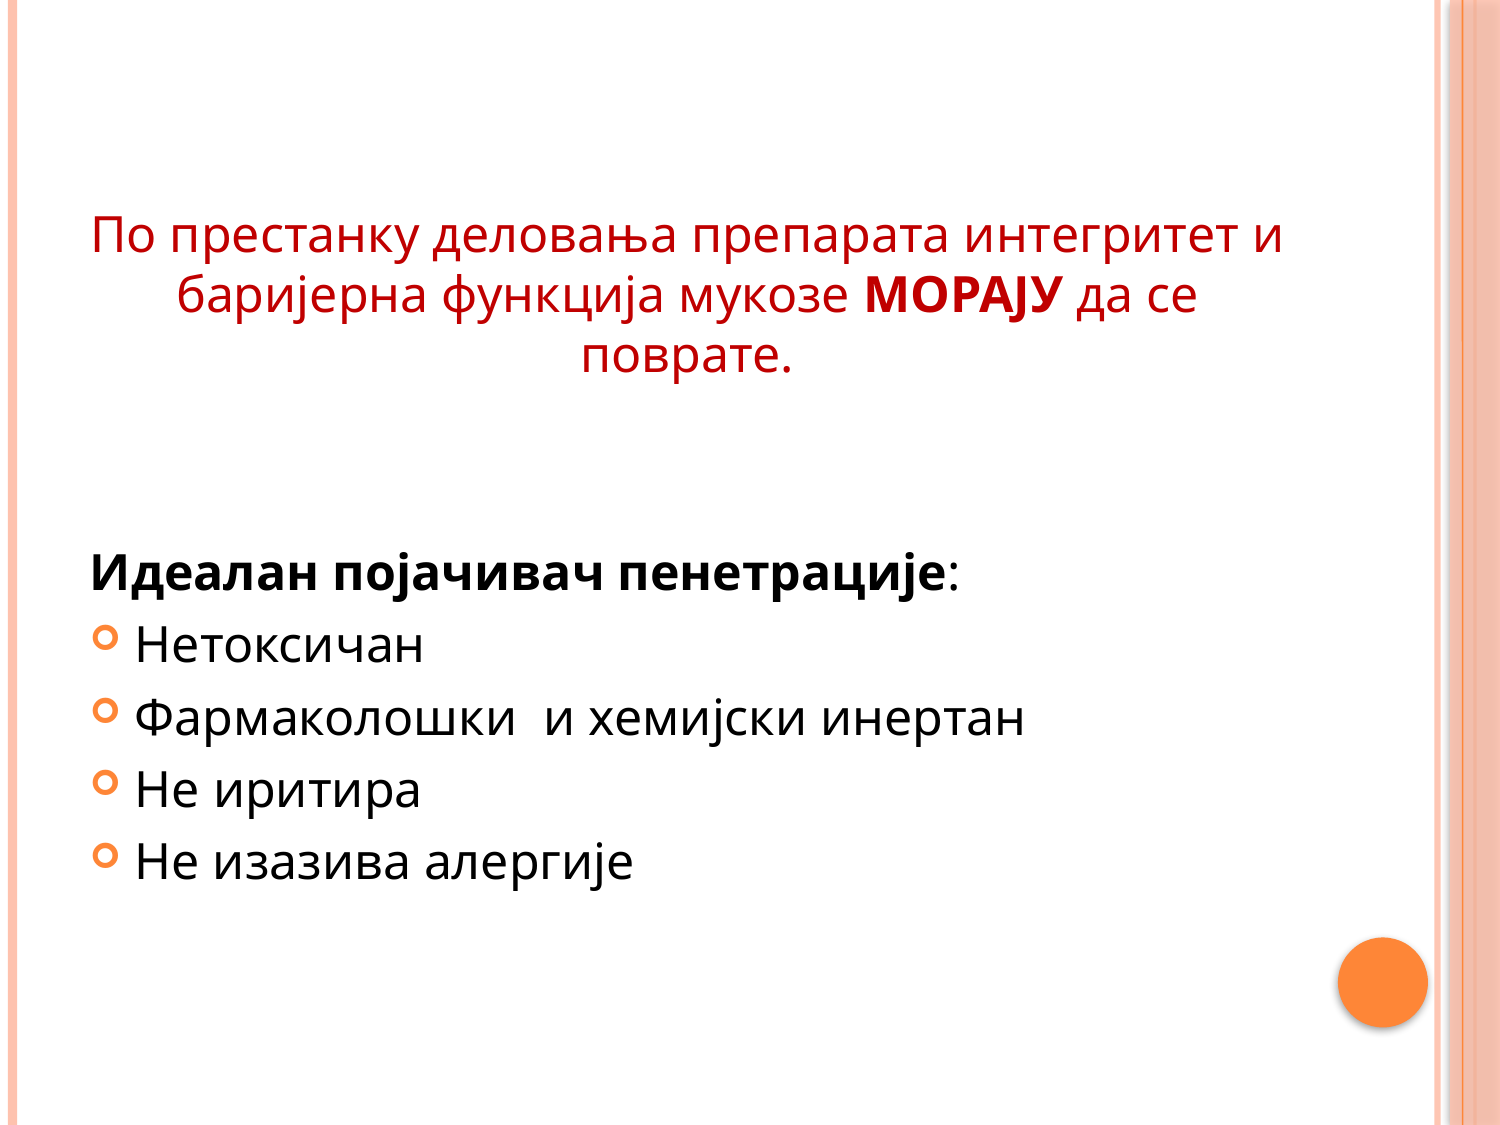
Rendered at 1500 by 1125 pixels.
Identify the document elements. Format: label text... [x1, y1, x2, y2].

list По престанку деловања препарата интегритет и баријерна функција мукозе МОРАЈУ да се поврате. Идеалан појачивач пенетрације: Нетоксичан Фармаколошки и хемијски инертан Не иритира Не изазива алергије [75, 50, 1300, 1062]
